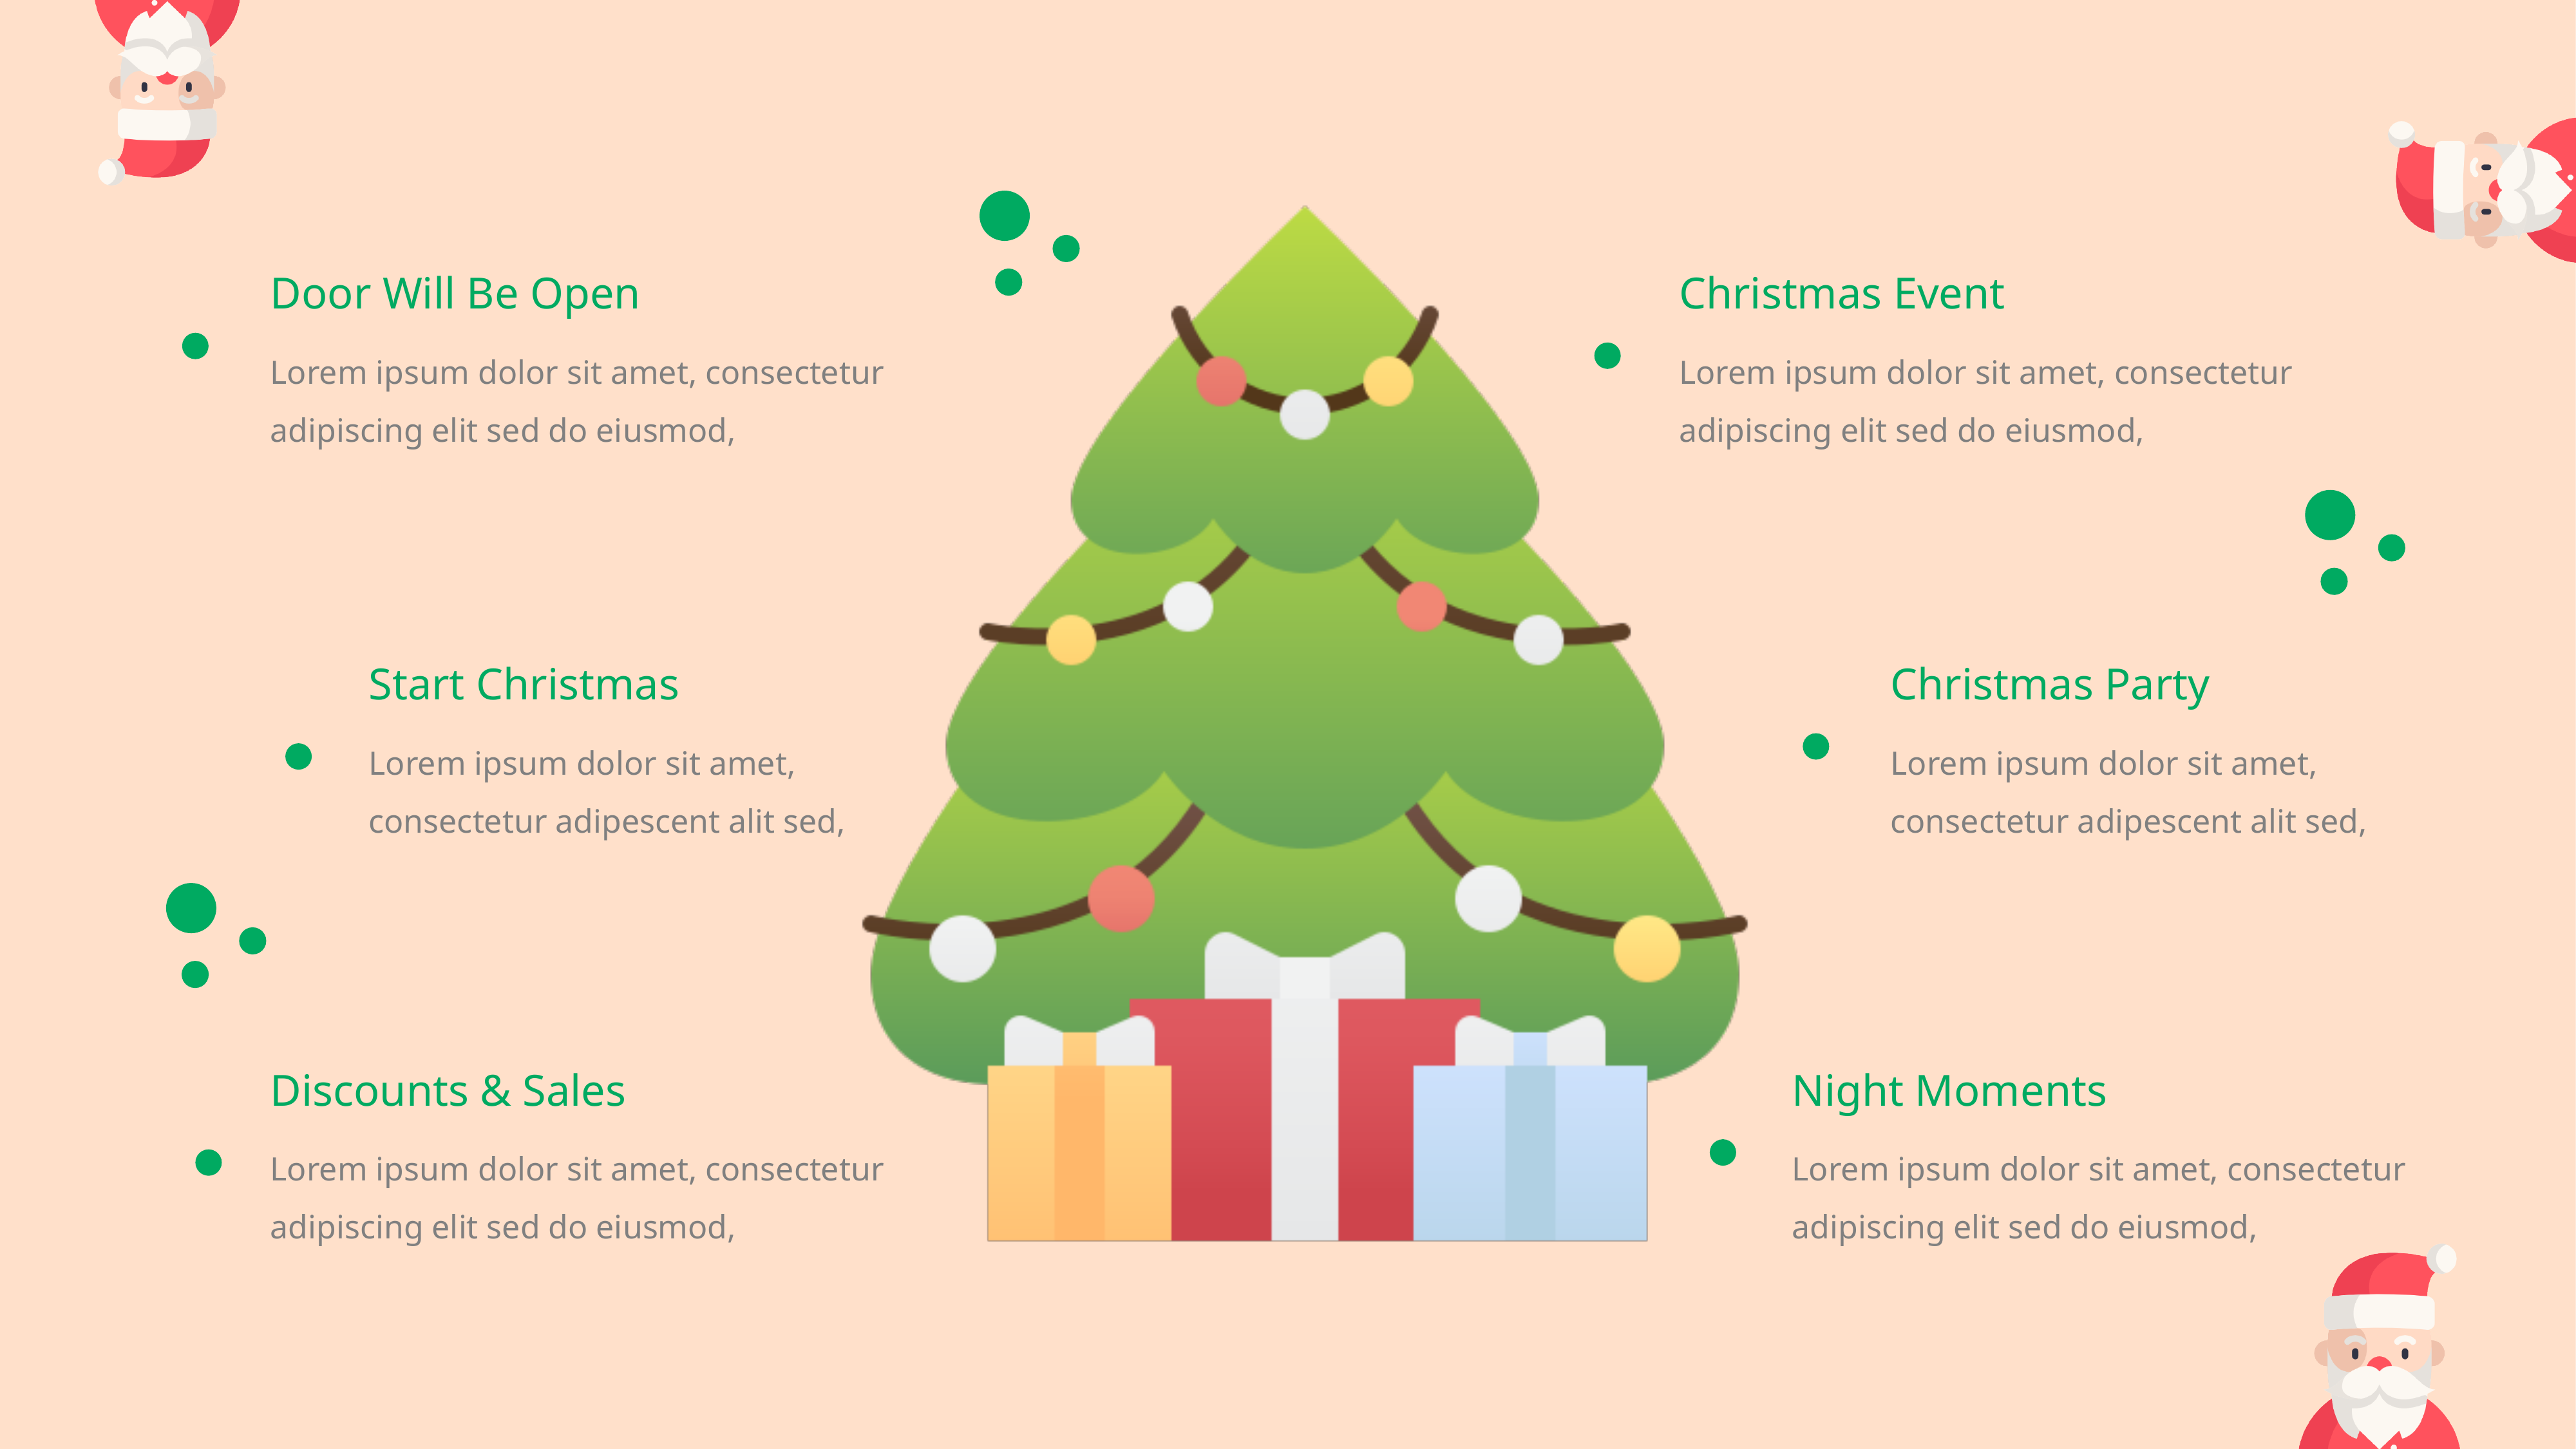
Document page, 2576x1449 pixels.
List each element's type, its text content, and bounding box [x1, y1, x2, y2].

text_box [238, 926, 267, 956]
text_box [180, 960, 210, 989]
text_box [181, 332, 209, 360]
text_box Lorem ipsum dolor sit amet, consectetur adipescent alit sed, [359, 718, 772, 844]
text_box Start Christmas [359, 652, 772, 714]
text_box Night Moments [1839, 1058, 2345, 1119]
text_box Christmas Party [1880, 652, 2443, 714]
text_box Door Will Be Open [261, 261, 772, 323]
picture [73, 0, 261, 185]
picture [2388, 96, 2576, 284]
text_box [0, 0, 2576, 1449]
text_box Lorem ipsum dolor sit amet, consectetur adipescent alit sed, [1880, 718, 2402, 844]
picture [772, 190, 1840, 1258]
text_box [2377, 533, 2406, 562]
text_box [194, 1148, 223, 1177]
text_box Lorem ipsum dolor sit amet, consectetur adipiscing elit sed do eiusmod, [261, 328, 772, 453]
text_box Lorem ipsum dolor sit amet, consectetur adipiscing elit sed do eiusmod, [1839, 328, 2331, 453]
text_box [285, 743, 313, 771]
text_box Lorem ipsum dolor sit amet, consectetur adipiscing elit sed do eiusmod, [261, 1124, 772, 1251]
text_box Lorem ipsum dolor sit amet, consectetur adipiscing elit sed do eiusmod, [1839, 1124, 2443, 1251]
picture [2274, 1244, 2485, 1449]
text_box [165, 882, 217, 934]
text_box [2304, 489, 2356, 541]
text_box Discounts & Sales [261, 1058, 772, 1119]
text_box [2320, 567, 2349, 596]
text_box Christmas Event [1839, 261, 2232, 323]
